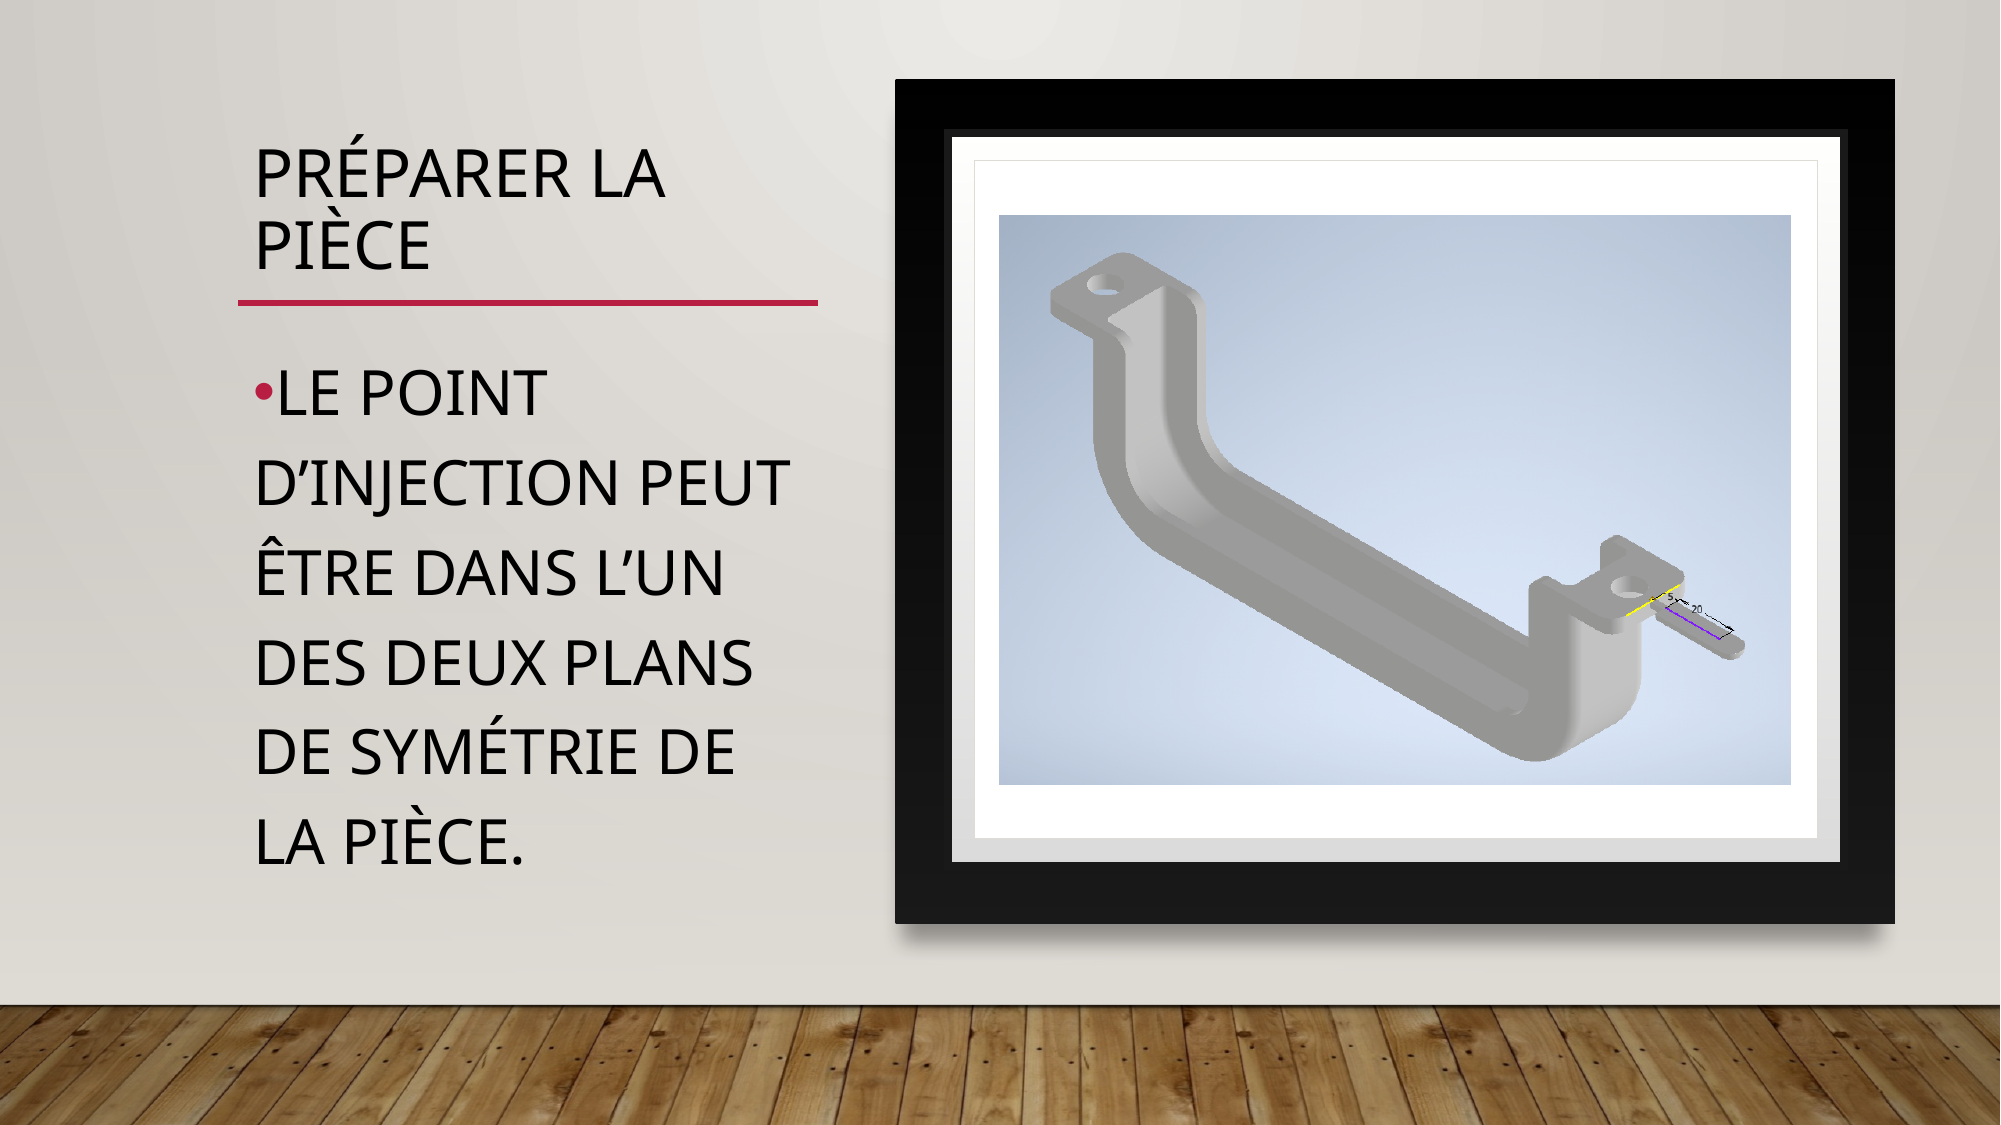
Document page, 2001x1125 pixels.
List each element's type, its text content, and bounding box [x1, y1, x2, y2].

picture [0, 1006, 2000, 1125]
text_box [0, 330, 2000, 1004]
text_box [895, 78, 1896, 924]
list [999, 215, 1791, 786]
title Préparer la pièce [238, 131, 818, 302]
text_box Le point d’injection peut être dans l’un des deux plans de symétrie de la pièce. [238, 330, 817, 897]
text_box [0, 0, 2000, 330]
